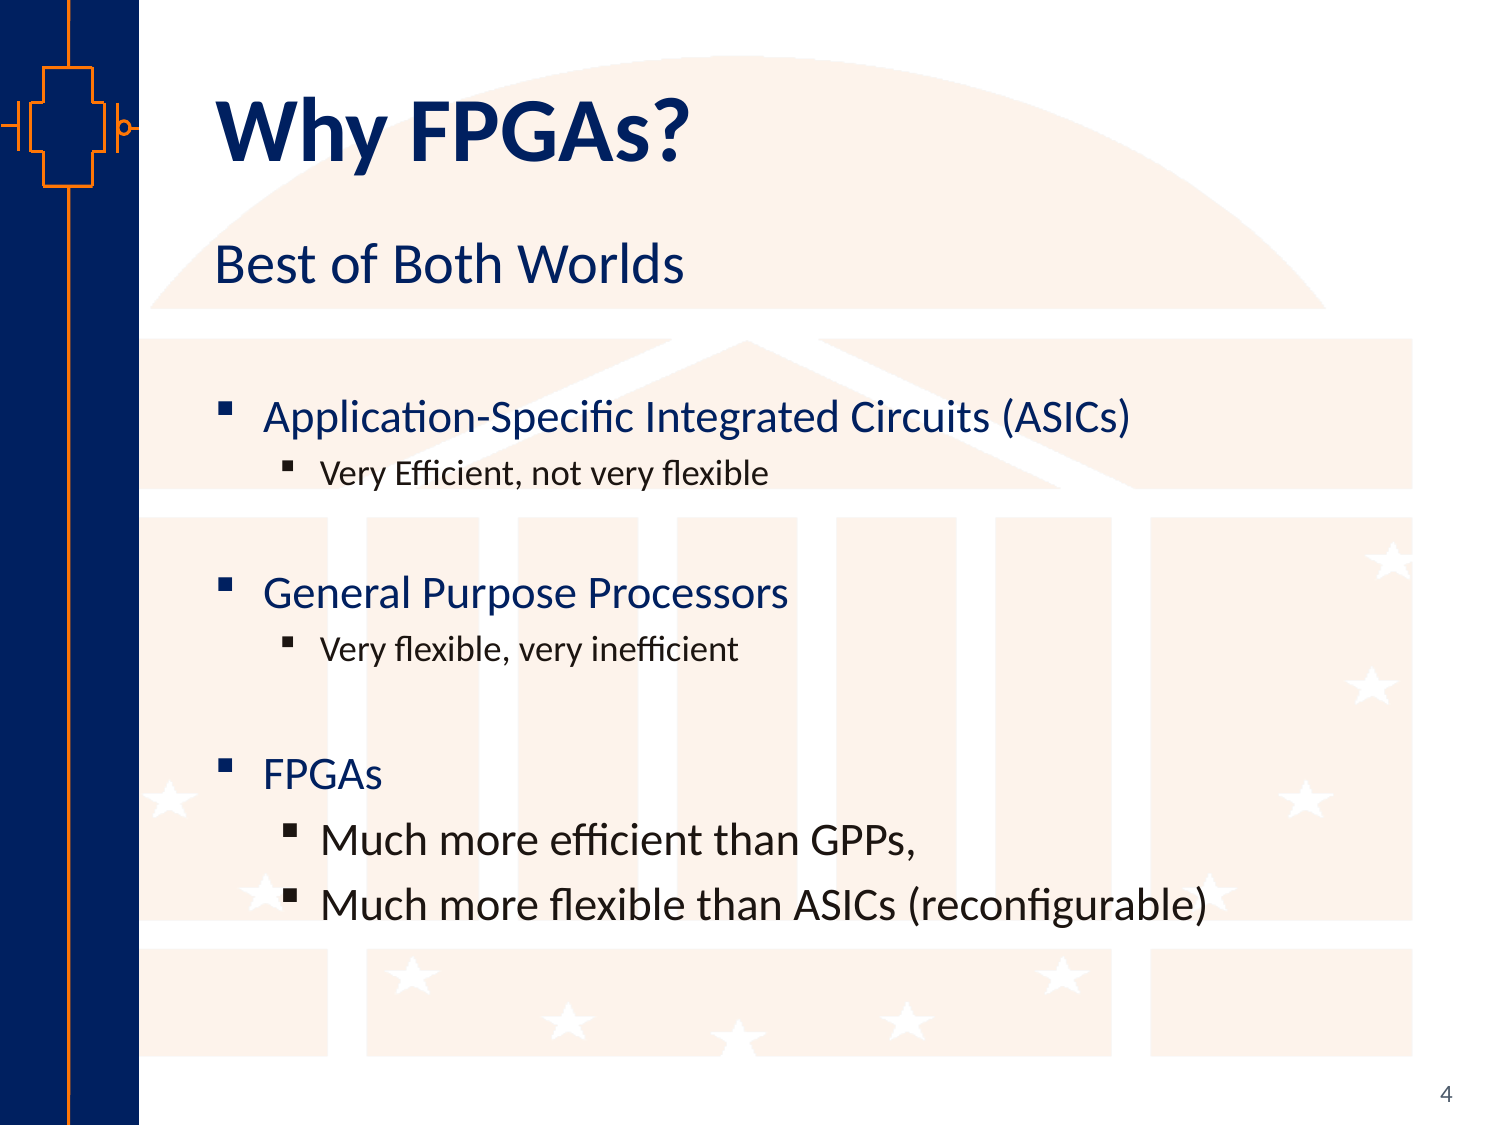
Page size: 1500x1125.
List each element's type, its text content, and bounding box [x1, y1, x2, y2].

slide_number 4 [1425, 1062, 1488, 1123]
list Best of Both Worlds Application-Specific Integrated Circuits (ASICs) Very Efficient, not very flexible General Purpose Processors Very flexible, very inefficient FPGAs Much more efficient than GPPs, Much more flexible than ASICs (reconfigurable) [199, 217, 1456, 938]
title Why FPGAs? [200, 0, 1388, 188]
